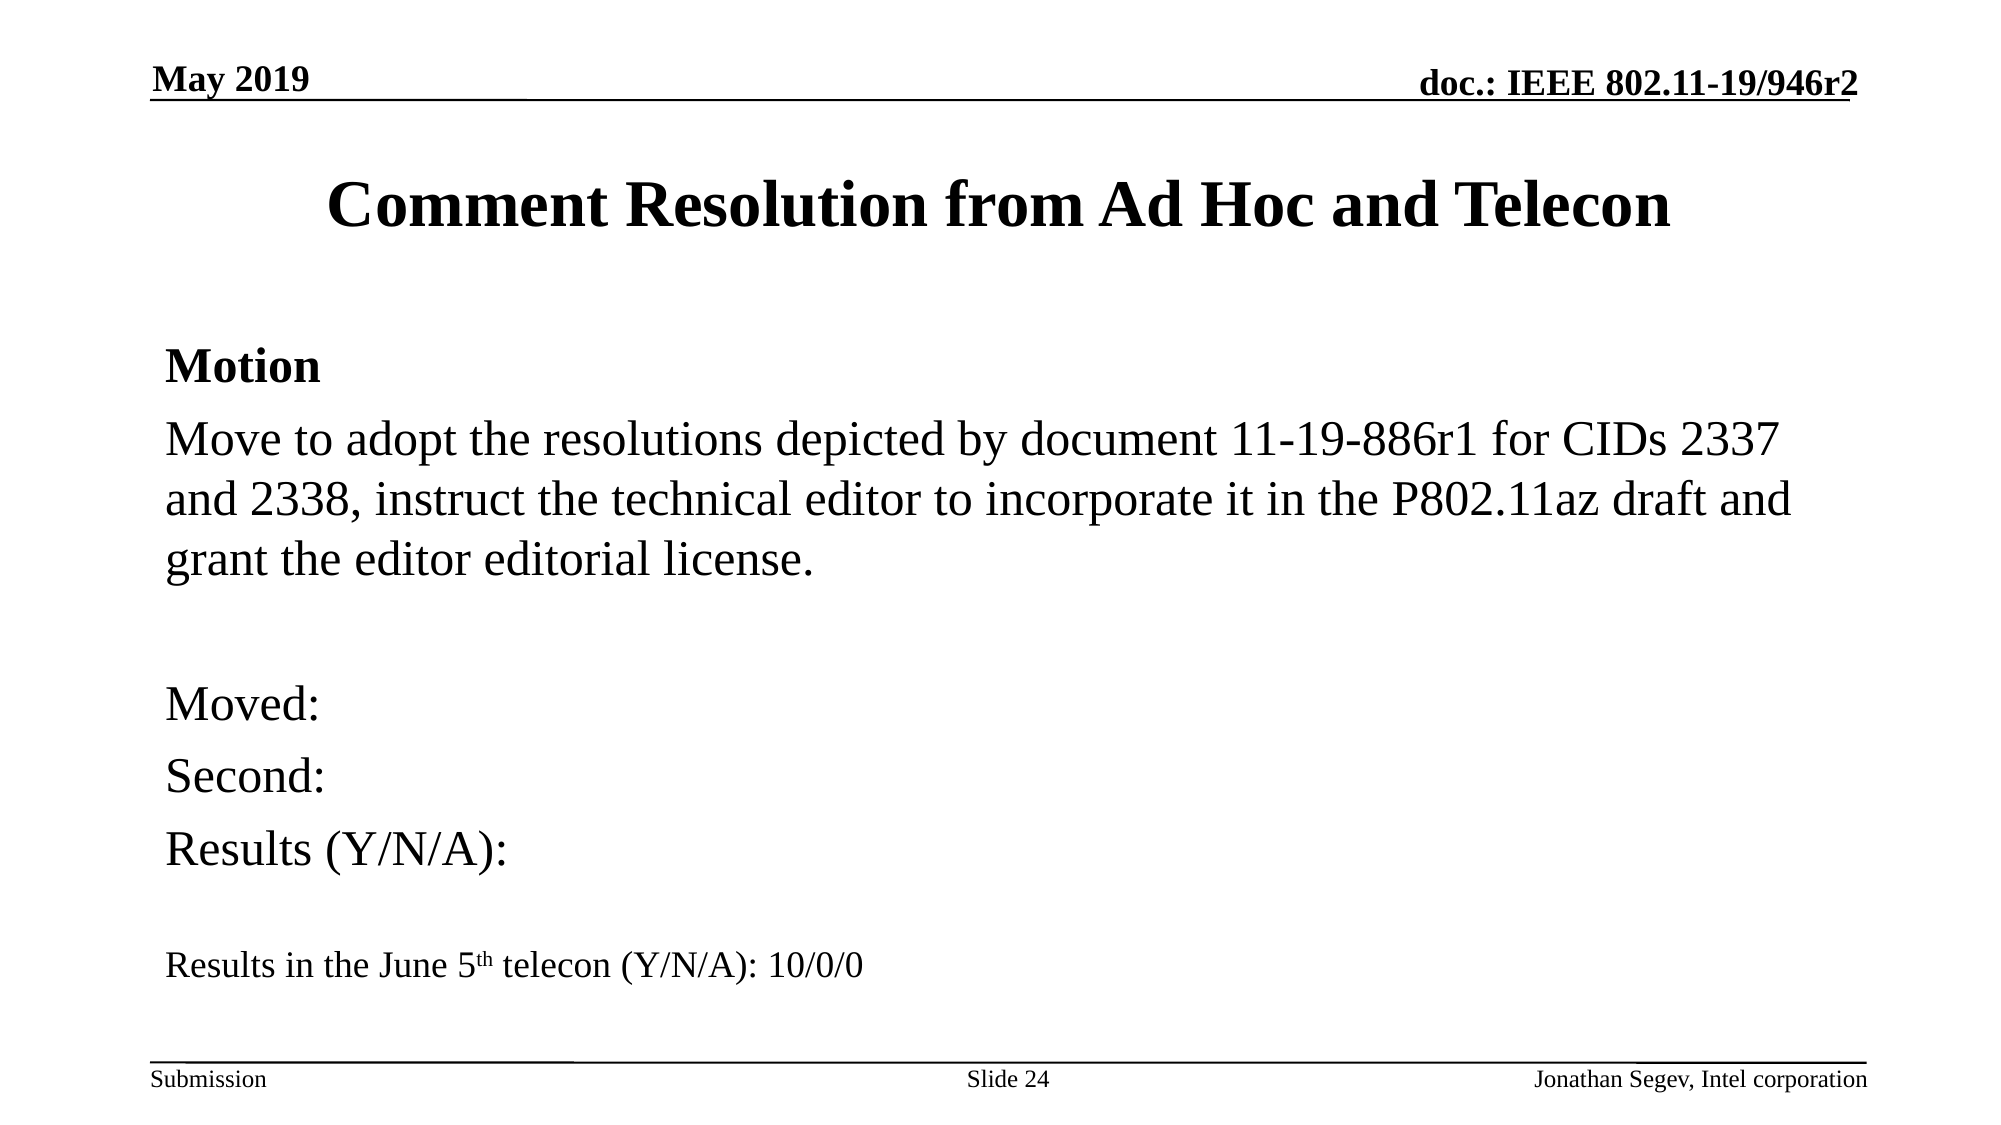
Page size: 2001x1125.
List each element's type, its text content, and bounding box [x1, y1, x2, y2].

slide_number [152, 54, 563, 100]
title Comment Resolution from Ad Hoc and Telecon [149, 112, 1850, 288]
list Motion Move to adopt the resolutions depicted by document 11-19-886r1 for CIDs 2337 and 2338, instruct the technical editor to incorporate it in the P802.11az draft and grant the editor editorial license. Moved: Second: Results (Y/N/A): Results in the June 5th telecon (Y/N/A): 10/0/0 [149, 324, 1850, 1000]
slide_number Slide 24 [950, 1061, 1067, 1123]
footer Jonathan Segev, Intel corporation [1171, 1061, 1869, 1093]
